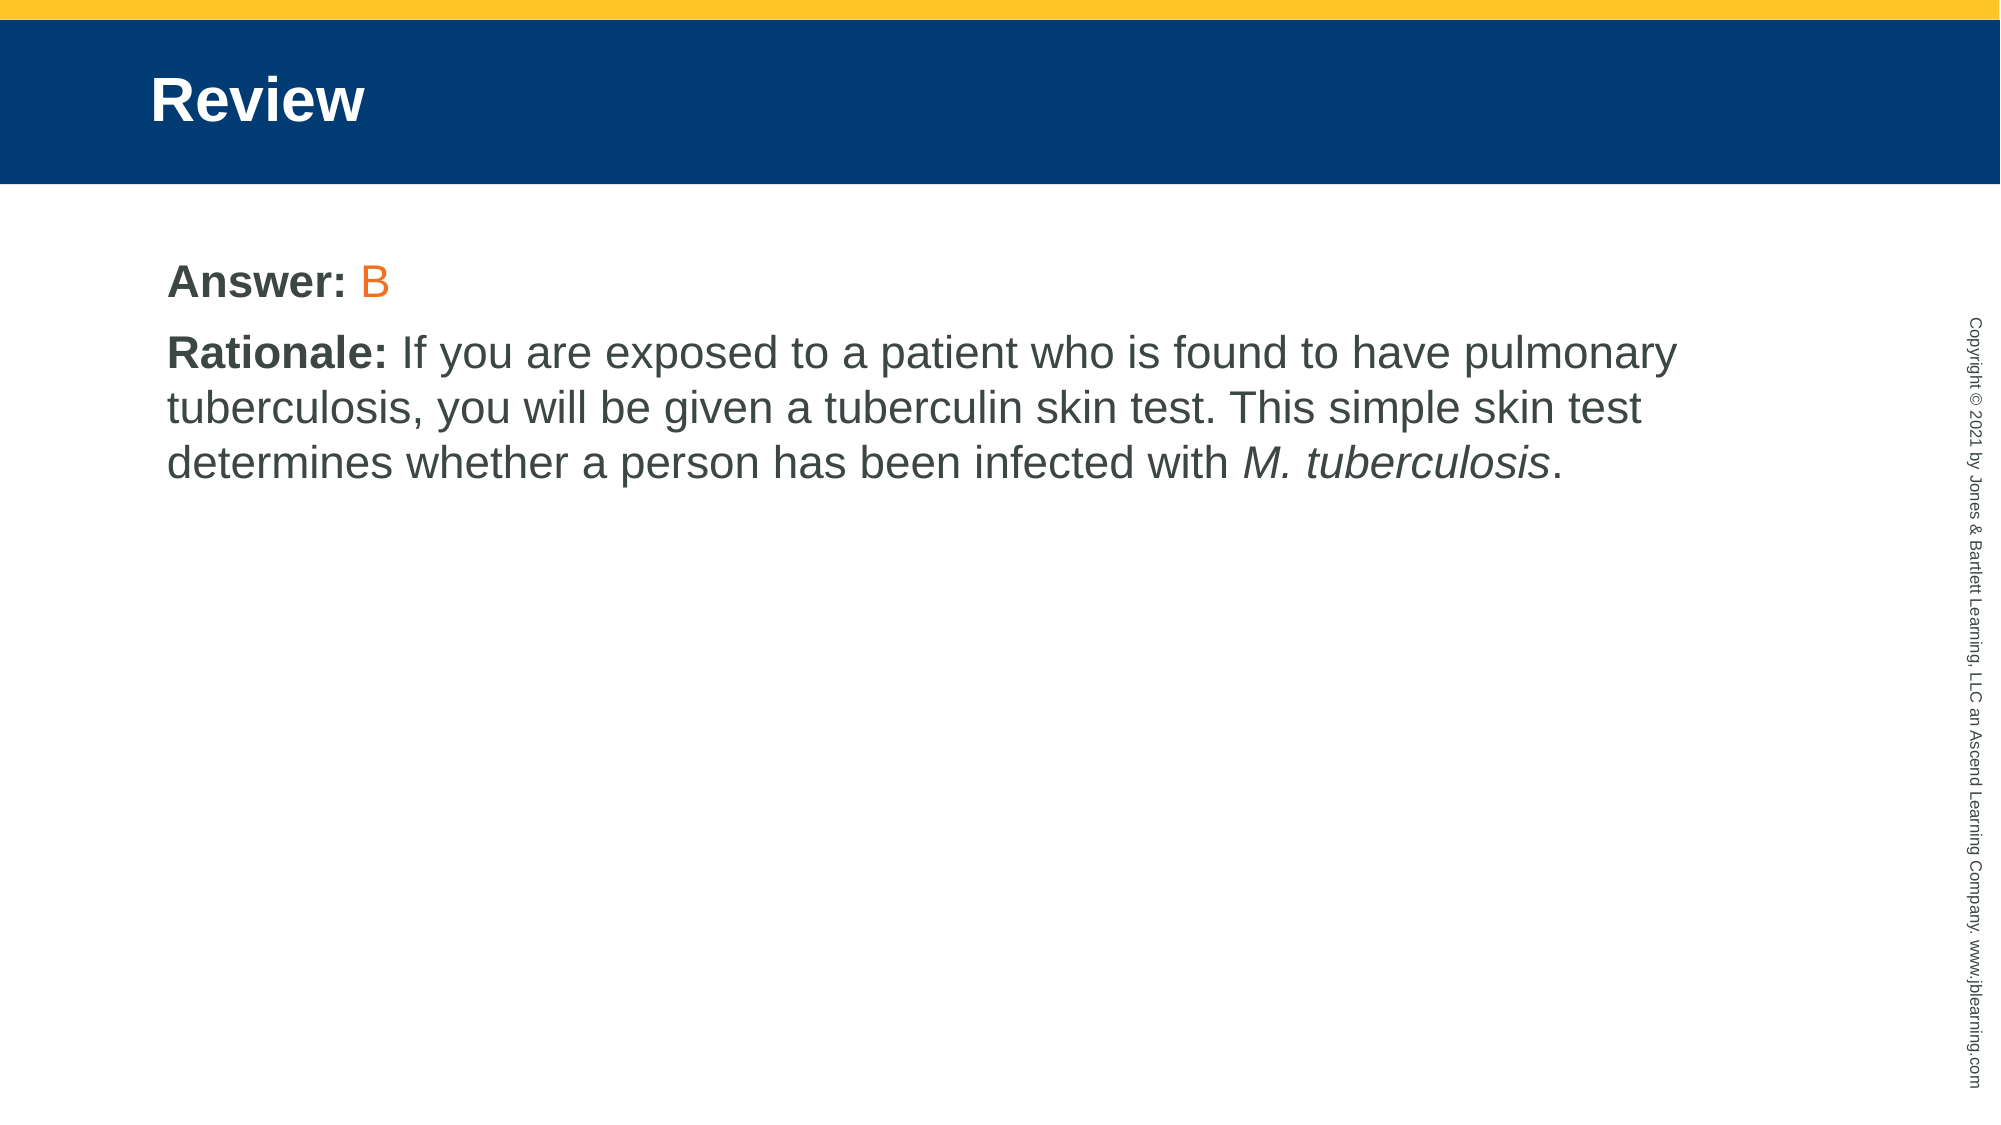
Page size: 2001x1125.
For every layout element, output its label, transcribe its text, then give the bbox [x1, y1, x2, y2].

title Review [0, 19, 2000, 185]
list Answer: B Rationale: If you are exposed to a patient who is found to have pulmonary tuberculosis, you will be given a tuberculin skin test. This simple skin test determines whether a person has been infected with M. tuberculosis. [151, 244, 1840, 1016]
